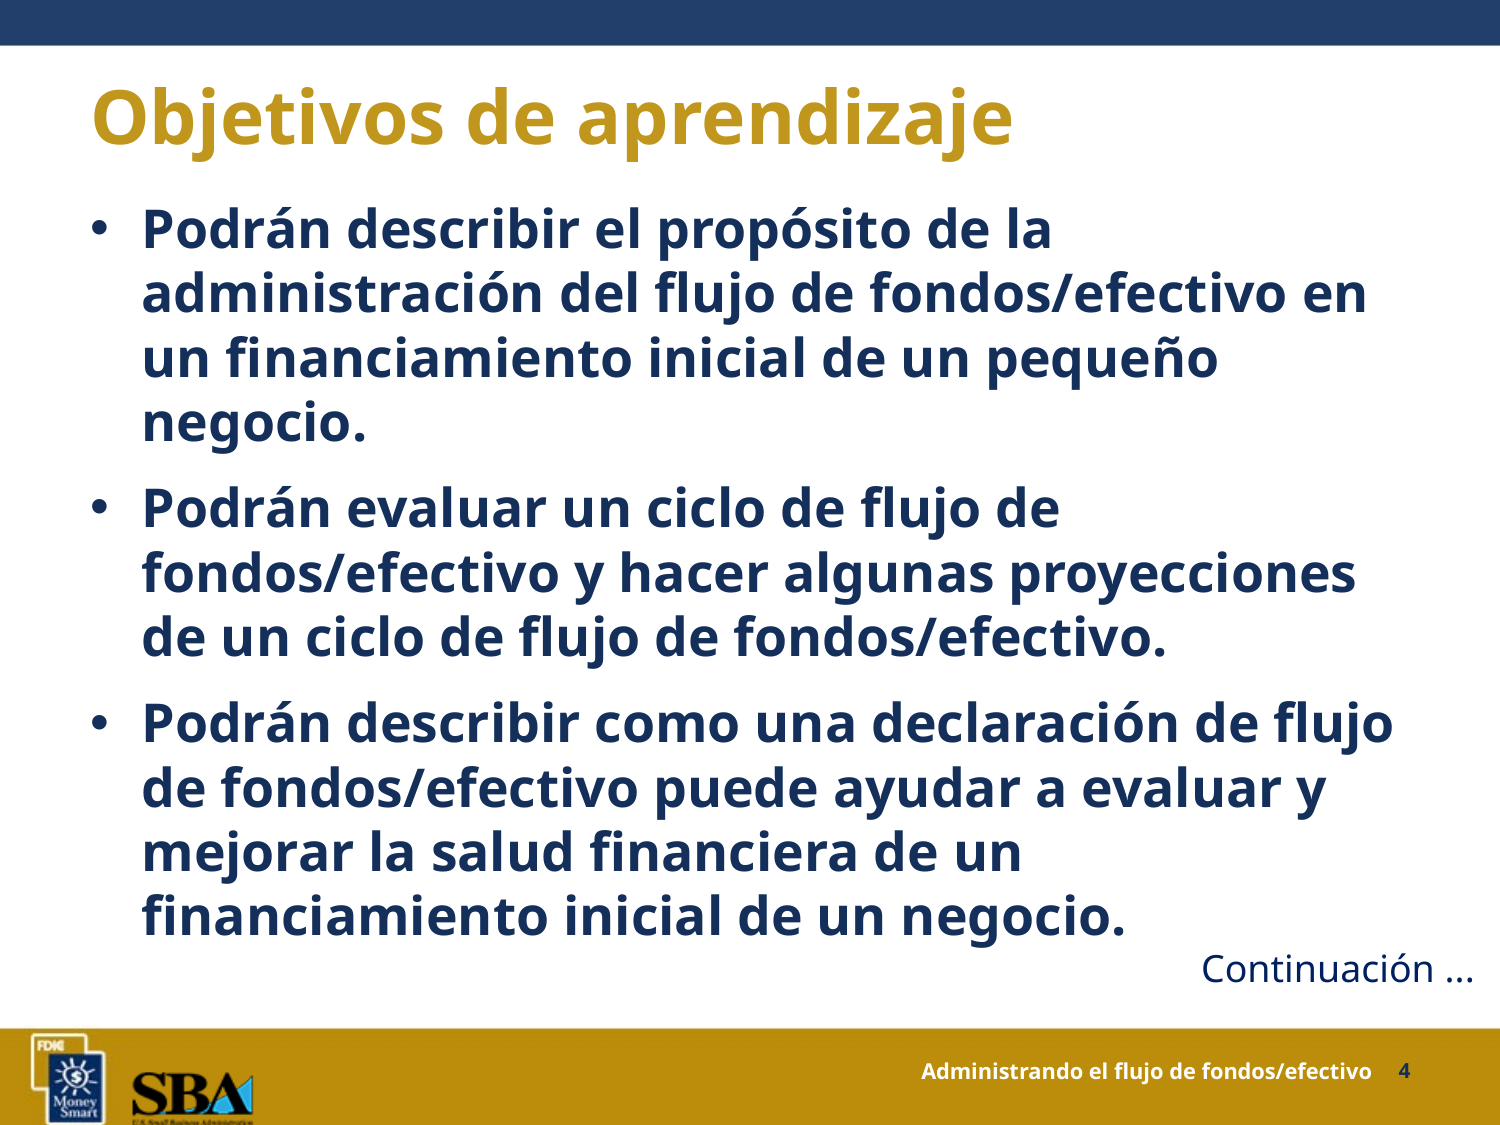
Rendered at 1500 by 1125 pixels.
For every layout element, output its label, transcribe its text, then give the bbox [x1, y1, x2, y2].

text_box Continuación ... [1186, 937, 1490, 998]
title Objetivos de aprendizaje [74, 62, 1426, 163]
picture [0, 0, 1500, 1125]
list Podrán describir el propósito de la administración del flujo de fondos/efectivo en un financiamiento inicial de un pequeño negocio. Podrán evaluar un ciclo de flujo de fondos/efectivo y hacer algunas proyecciones de un ciclo de flujo de fondos/efectivo. Podrán describir como una declaración de flujo de fondos/efectivo puede ayudar a evaluar y mejorar la salud financiera de un financiamiento inicial de un negocio. [74, 187, 1426, 961]
